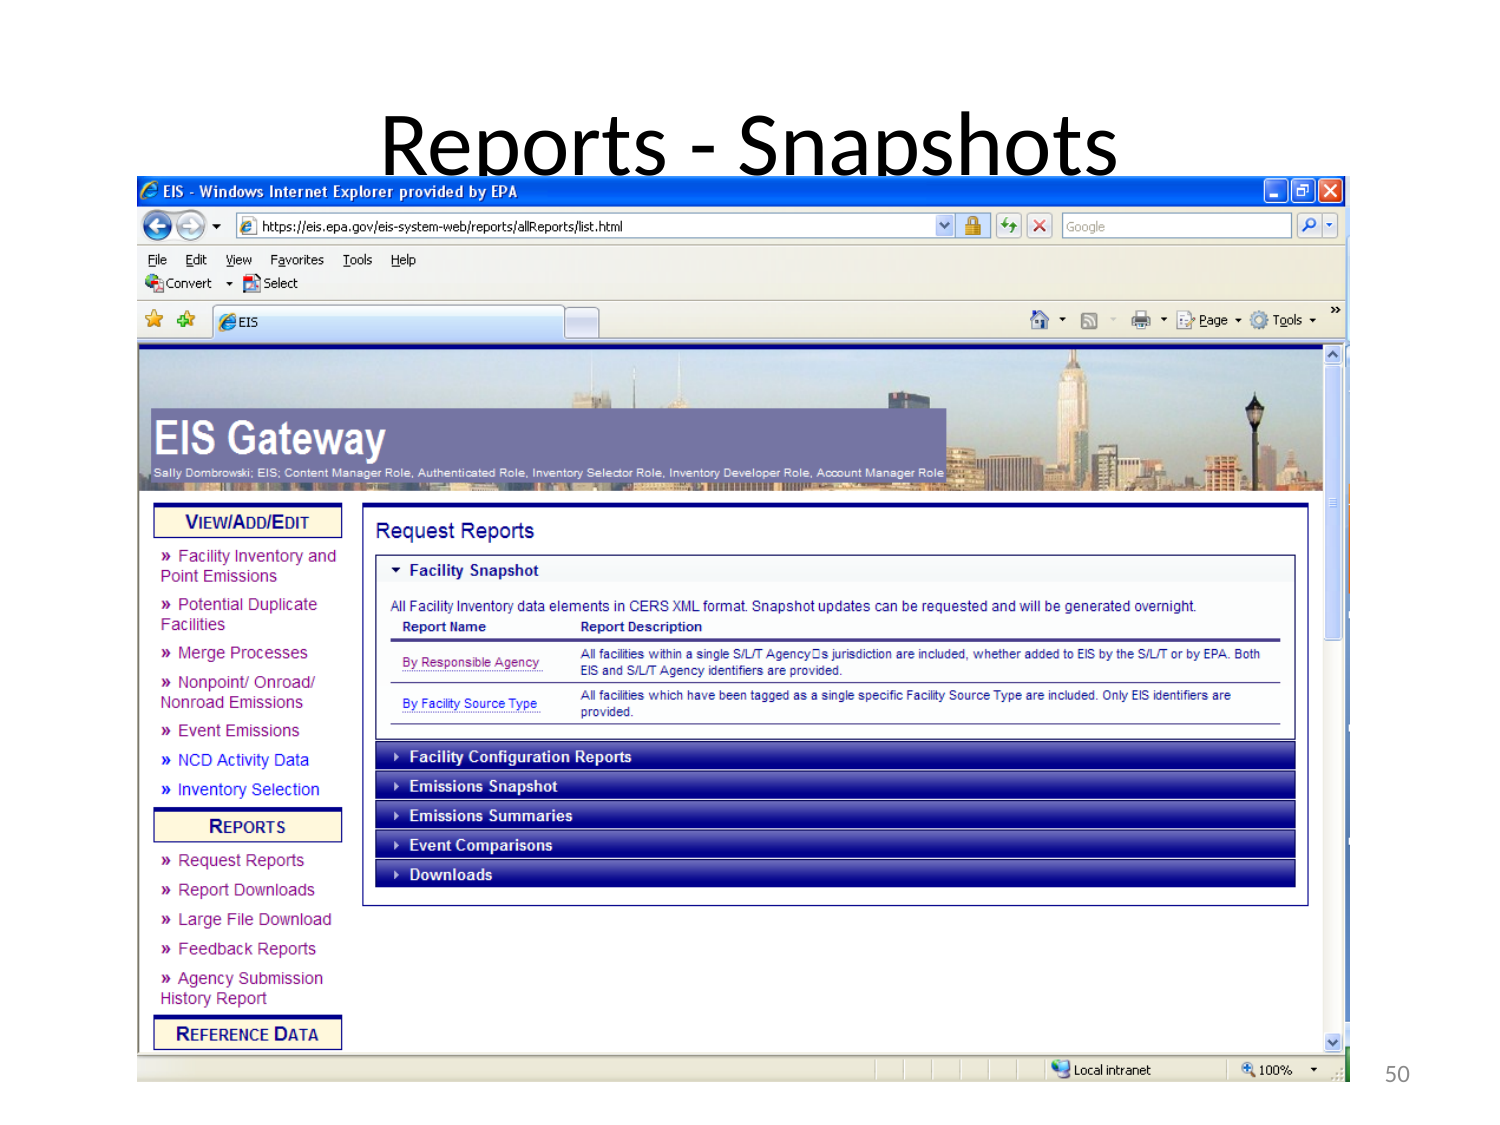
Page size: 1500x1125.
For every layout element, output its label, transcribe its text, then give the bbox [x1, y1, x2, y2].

title Reports - Snapshots [75, 45, 1425, 233]
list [137, 175, 1351, 1083]
slide_number 50 [1074, 1042, 1425, 1103]
